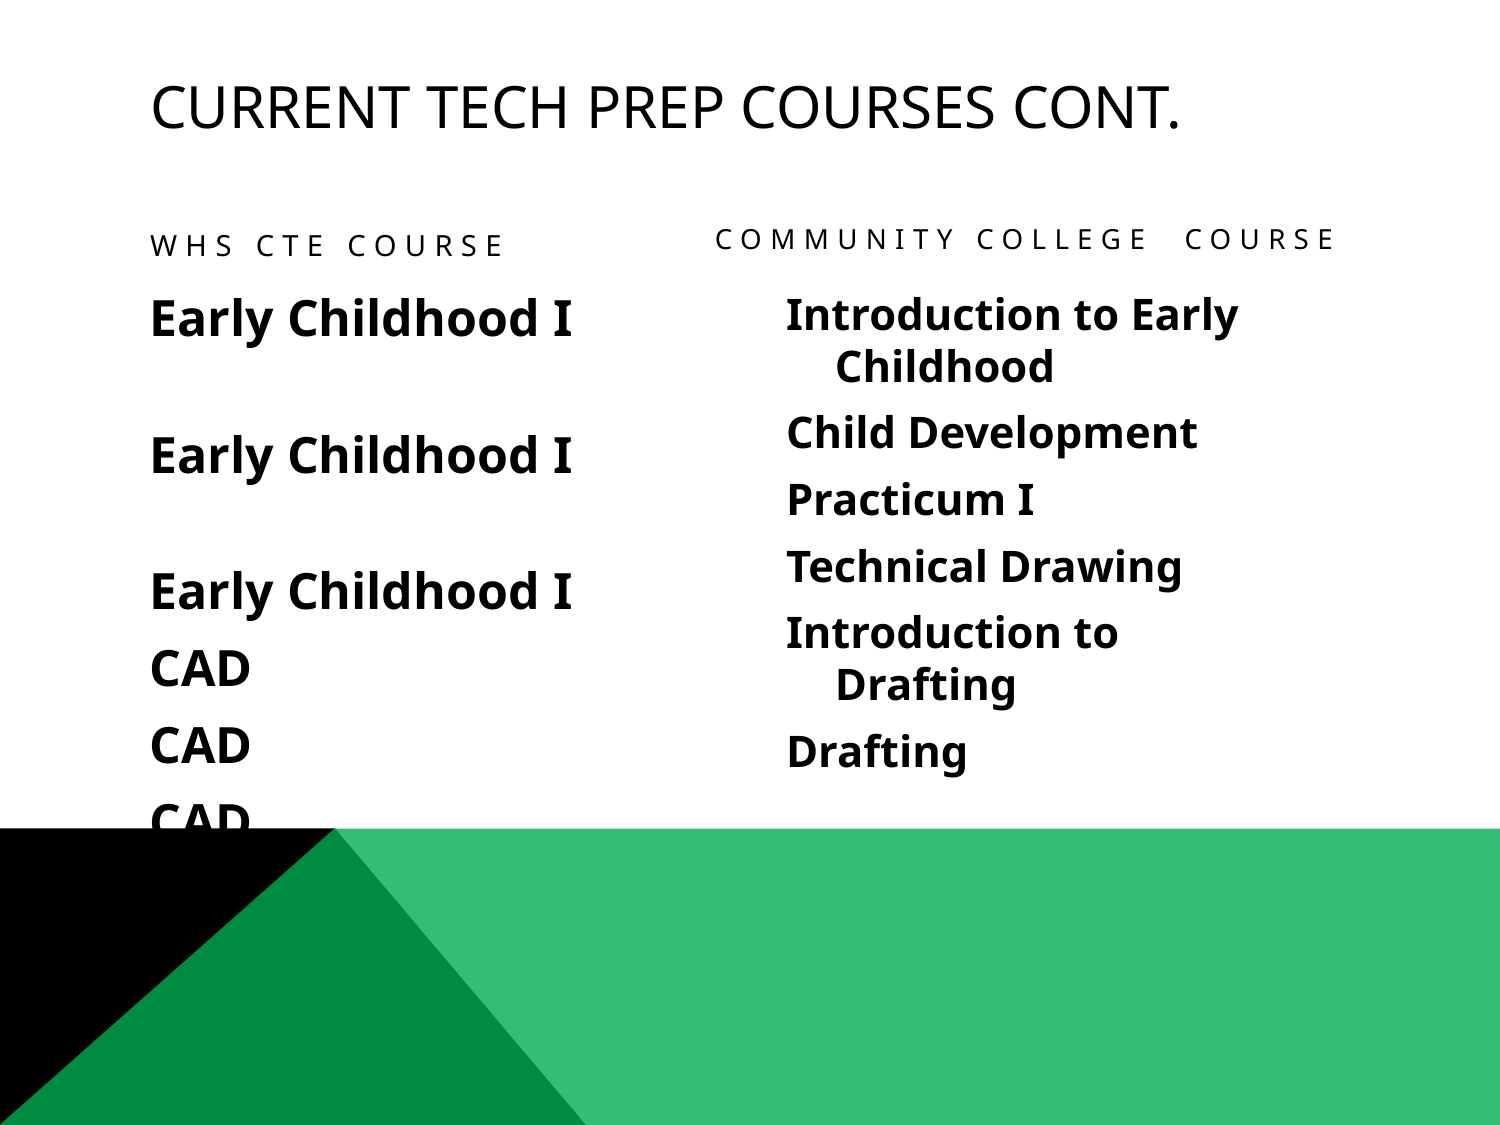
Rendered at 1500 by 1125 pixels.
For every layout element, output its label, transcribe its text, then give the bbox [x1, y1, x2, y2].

list WHS CTE Course [135, 179, 660, 270]
list Early Childhood I Early Childhood I Early Childhood I CAD CAD CAD [134, 279, 660, 790]
title Current Tech Prep Courses Cont. [135, 60, 1369, 150]
list Community College Course [699, 212, 1350, 263]
list Introduction to Early Childhood Child Development Practicum I Technical Drawing Introduction to Drafting Drafting [771, 279, 1296, 790]
